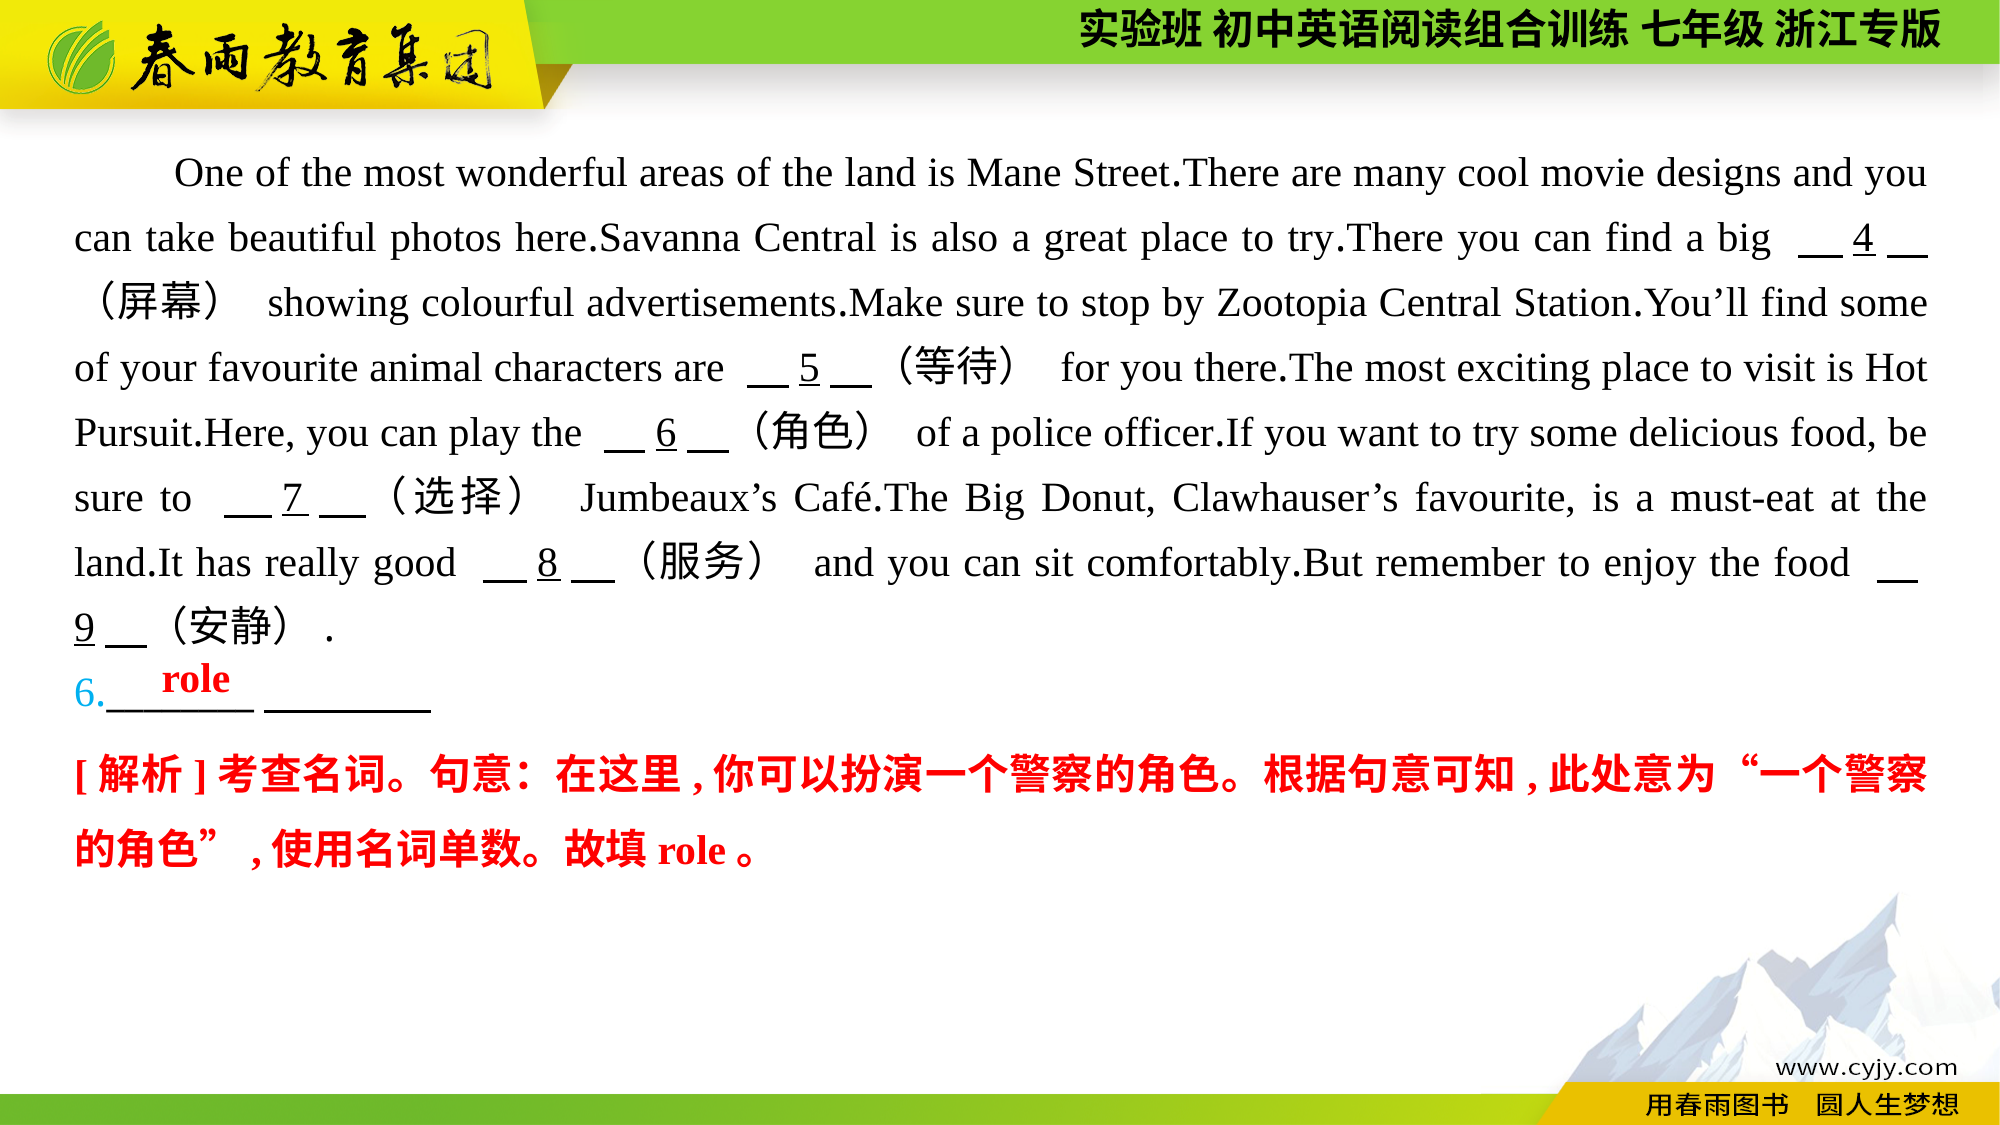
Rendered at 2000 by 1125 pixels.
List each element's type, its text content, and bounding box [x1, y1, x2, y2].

text_box [解析]考查名词。句意：在这里,你可以扮演一个警察的角色。根据句意可知,此处意为“一个警察的角色”,使用名词单数。故填role。 [59, 715, 1944, 881]
text_box role [146, 643, 246, 709]
list One of the most wonderful areas of the land is Mane Street.There are many cool movie designs and you can take beautiful photos here.Savanna Central is also a great place to try.There you can find a big 4 （屏幕） showing colourful advertisements.Make sure to stop by Zootopia Central Station.You’ll find some of your favourite animal characters are 5 （等待） for you there.The most exciting place to visit is Hot Pursuit.Here, you can play the 6 （角色） of a police officer.If you want to try some delicious food, be sure to 7 （选择） Jumbeaux’s Café.The Big Donut, Clawhauser’s favourite, is a must-eat at the land.It has really good 8 （服务） and you can sit comfortably.But remember to enjoy the food 9 （安静）. 6.________ [59, 122, 1944, 715]
picture [0, 0, 2000, 1125]
